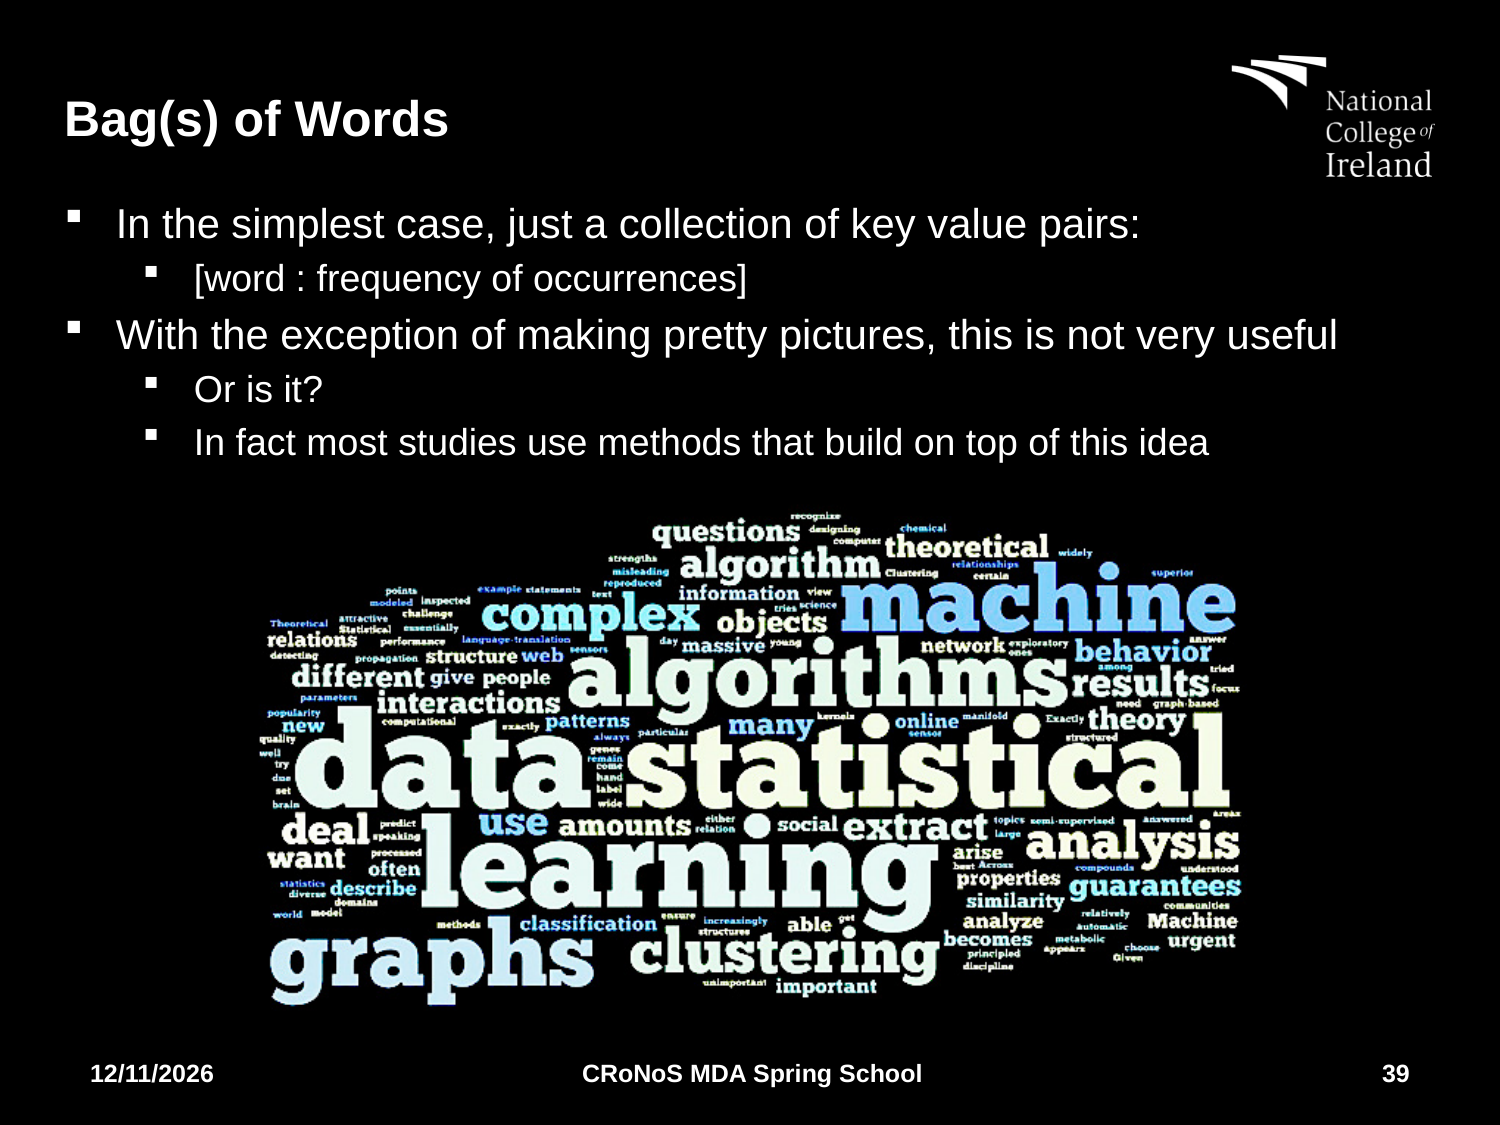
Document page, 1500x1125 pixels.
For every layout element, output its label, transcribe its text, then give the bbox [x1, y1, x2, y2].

slide_number 39 [1074, 1042, 1425, 1103]
list In the simplest case, just a collection of key value pairs: [word : frequency of occurrences] With the exception of making pretty pictures, this is not very useful Or is it? In fact most studies use methods that build on top of this idea [64, 196, 1436, 1000]
title Bag(s) of Words [63, 54, 1199, 148]
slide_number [75, 1042, 425, 1103]
footer CRoNoS MDA Spring School [458, 1042, 1047, 1103]
picture [235, 481, 1265, 1030]
picture [1231, 54, 1436, 178]
